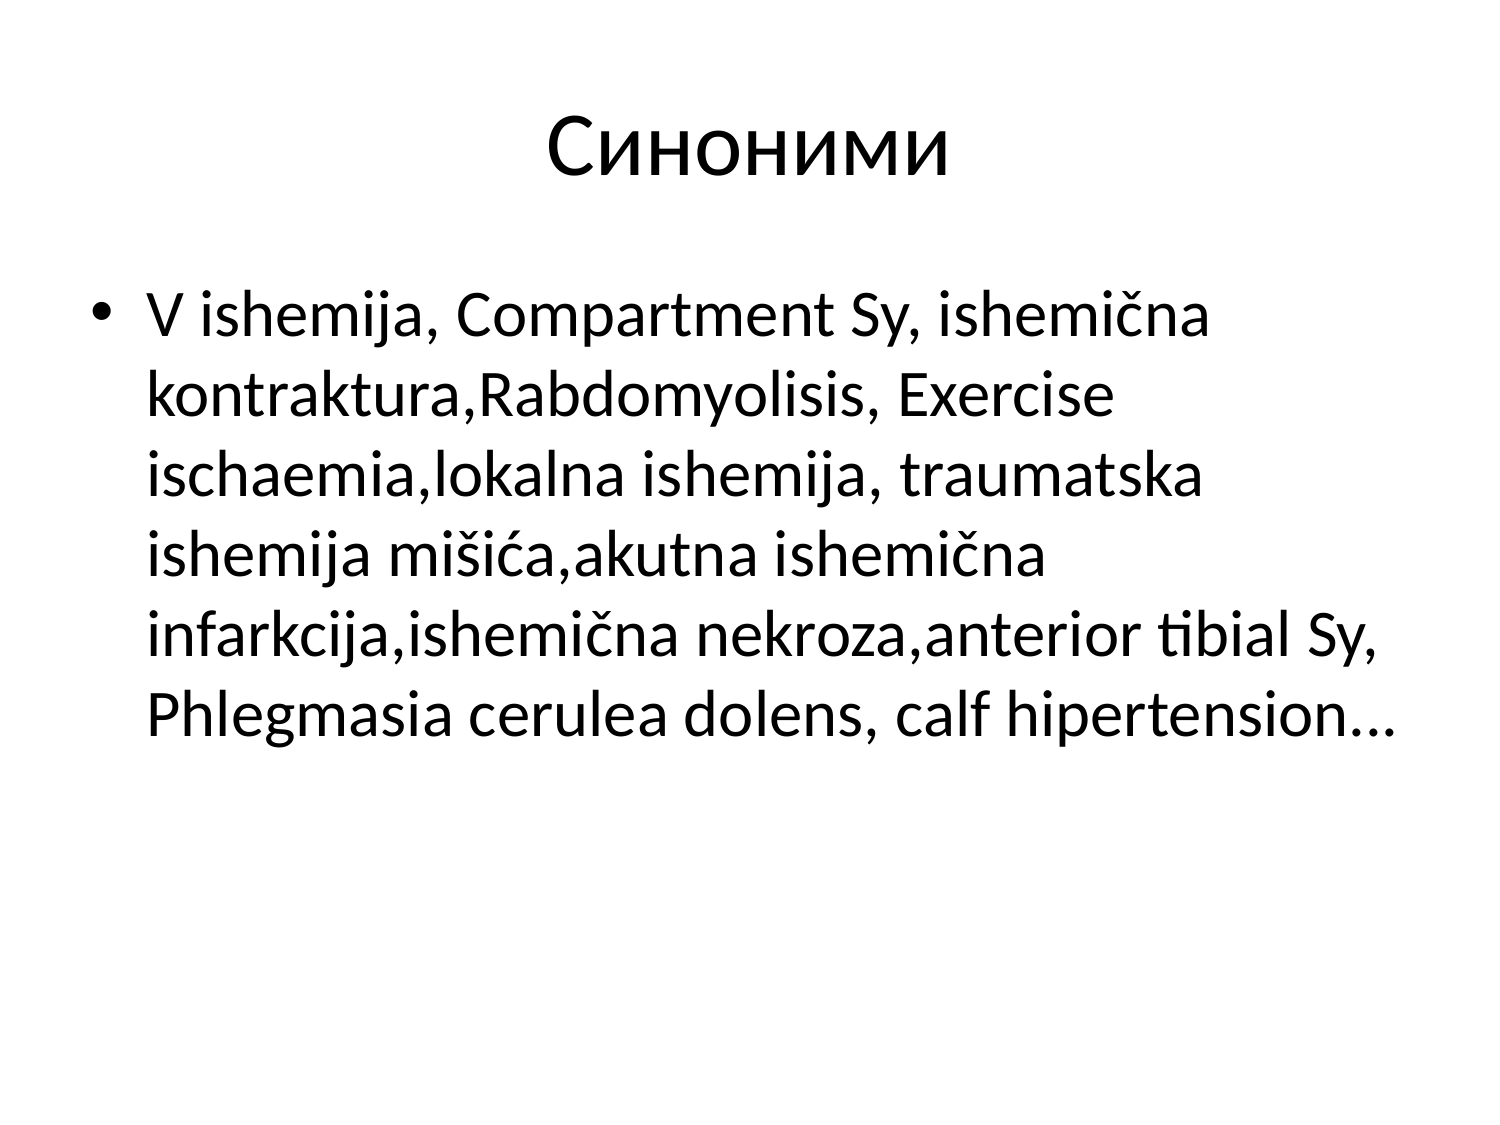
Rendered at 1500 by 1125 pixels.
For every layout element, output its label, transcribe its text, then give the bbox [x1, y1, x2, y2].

title Синоними [75, 45, 1425, 233]
list V ishemija, Compartment Sy, ishemična kontraktura,Rabdomyolisis, Exercise ischaemia,lokalna ishemija, traumatska ishemija mišića,akutna ishemična infarkcija,ishemična nekroza,anterior tibial Sy, Phlegmasia cerulea dolens, calf hipertension... [75, 262, 1425, 1005]
